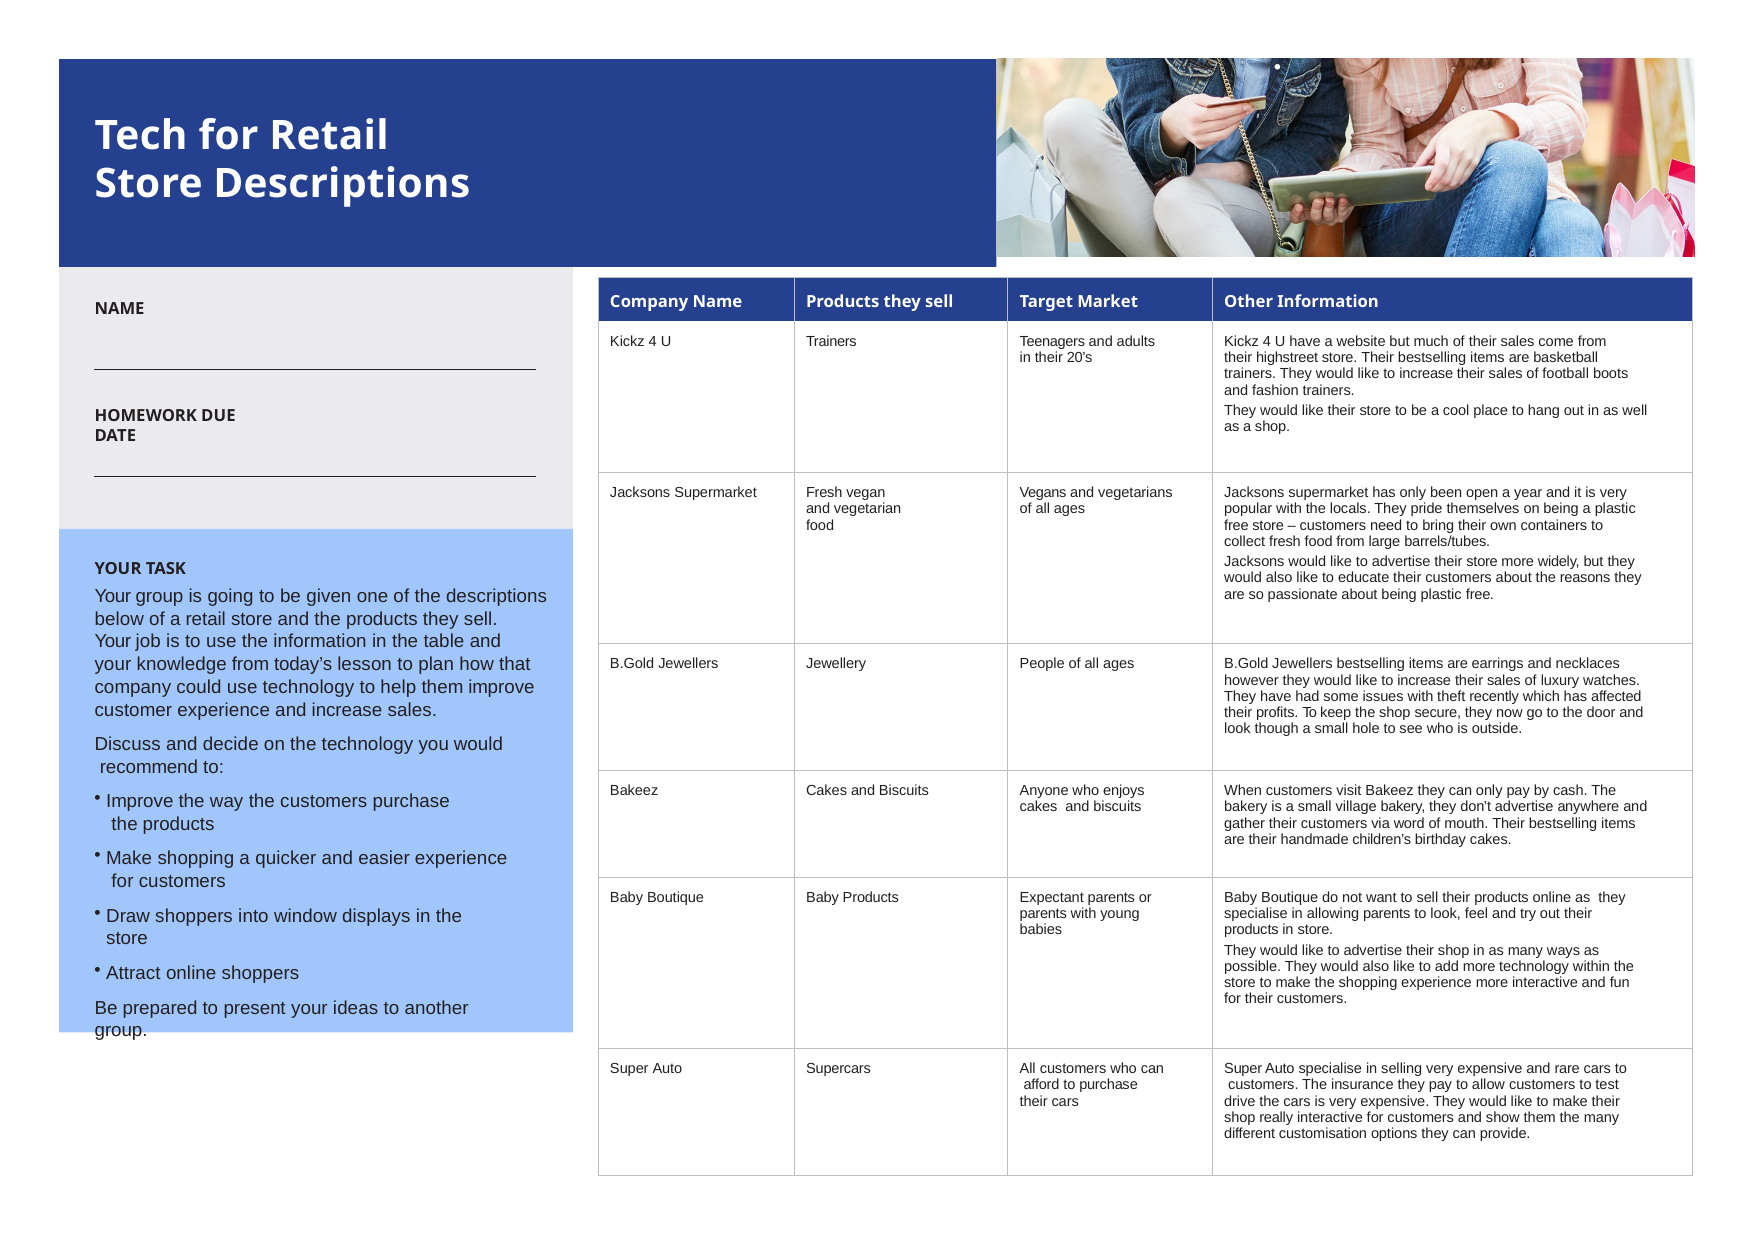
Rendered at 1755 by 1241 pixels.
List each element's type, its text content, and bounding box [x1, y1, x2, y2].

table_cell Jewellery [795, 644, 1007, 770]
table_cell Vegans and vegetarians of all ages [1008, 473, 1212, 643]
table_cell People of all ages [1008, 644, 1212, 770]
text_box [996, 58, 1695, 257]
table_cell B.Gold Jewellers [599, 644, 794, 770]
table_cell Super Auto [599, 1049, 794, 1175]
table_cell Baby Boutique [599, 878, 794, 1048]
table_cell Fresh vegan and vegetarian food [795, 473, 1007, 643]
table_cell B.Gold Jewellers bestselling items are earrings and necklaces however they would like to increase their sales of luxury watches. They have had some issues with theft recently which has affected their profits. To keep the shop secure, they now go to the door and look though a small hole to see who is outside. [1213, 644, 1692, 770]
table_cell Super Auto specialise in selling very expensive and rare cars to customers. The insurance they pay to allow customers to test drive the cars is very expensive. They would like to make their shop really interactive for customers and show them the many different customisation options they can provide. [1213, 1049, 1692, 1175]
title Tech for Retail Store Descriptions [59, 59, 997, 267]
table_cell Jacksons supermarket has only been open a year and it is very popular with the locals. They pride themselves on being a plastic free store – customers need to bring their own containers to collect fresh food from large barrels/tubes. Jacksons would like to advertise their store more widely, but they would also like to educate their customers about the reasons they are so passionate about being plastic free. [1213, 473, 1692, 643]
table_header Products they sell [795, 278, 1007, 321]
text_box YOUR TASK Your group is going to be given one of the descriptions below of a retail store and the products they sell. Your job is to use the information in the table and your knowledge from today’s lesson to plan how that company could use technology to help them improve customer experience and increase sales. Discuss and decide on the technology you would recommend to: Improve the way the customers purchase the products Make shopping a quicker and easier experience for customers Draw shoppers into window displays in the store Attract online shoppers Be prepared to present your ideas to another group. [59, 528, 573, 1033]
table_cell When customers visit Bakeez they can only pay by cash. The bakery is a small village bakery, they don’t advertise anywhere and gather their customers via word of mouth. Their bestselling items are their handmade children’s birthday cakes. [1213, 771, 1692, 877]
table_cell Baby Boutique do not want to sell their products online as they specialise in allowing parents to look, feel and try out their products in store. They would like to advertise their shop in as many ways as possible. They would also like to add more technology within the store to make the shopping experience more interactive and fun for their customers. [1213, 878, 1692, 1048]
table_cell Kickz 4 U [599, 321, 794, 472]
table_header Other Information [1213, 278, 1692, 321]
table_cell Expectant parents or parents with young babies [1008, 878, 1212, 1048]
table_cell Anyone who enjoys cakes and biscuits [1008, 771, 1212, 877]
table_cell Kickz 4 U have a website but much of their sales come from their highstreet store. Their bestselling items are basketball trainers. They would like to increase their sales of football boots and fashion trainers. They would like their store to be a cool place to hang out in as well as a shop. [1213, 321, 1692, 472]
text_box HOMEWORK DUE DATE [94, 402, 282, 445]
table_header Company Name [599, 278, 794, 321]
table_cell Trainers [795, 321, 1007, 472]
table_cell All customers who can afford to purchase their cars [1008, 1049, 1212, 1175]
table_header Target Market [1008, 278, 1212, 321]
table_cell Cakes and Biscuits [795, 771, 1007, 877]
table_cell Supercars [795, 1049, 1007, 1175]
table_cell Bakeez [599, 771, 794, 877]
table_cell Jacksons Supermarket [599, 473, 794, 643]
table_cell Teenagers and adults in their 20’s [1008, 321, 1212, 472]
table_cell Baby Products [795, 878, 1007, 1048]
text_box NAME [94, 295, 146, 318]
